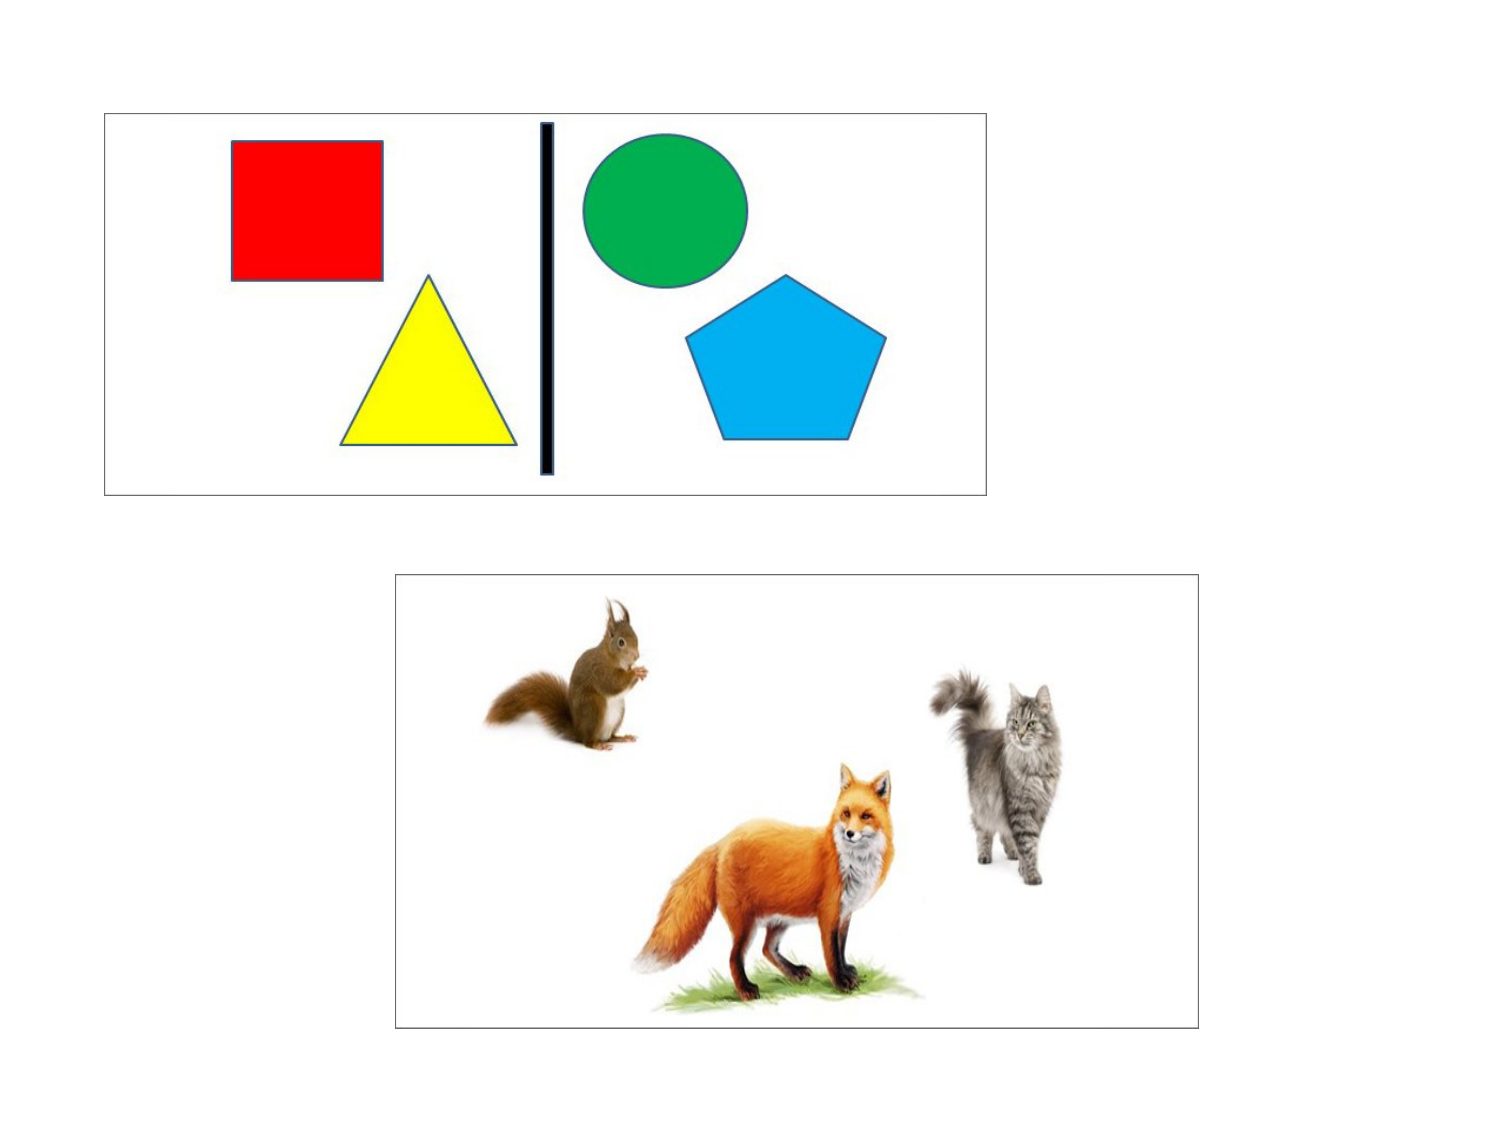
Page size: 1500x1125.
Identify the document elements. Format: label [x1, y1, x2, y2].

list [103, 113, 987, 496]
picture [395, 574, 1199, 1029]
